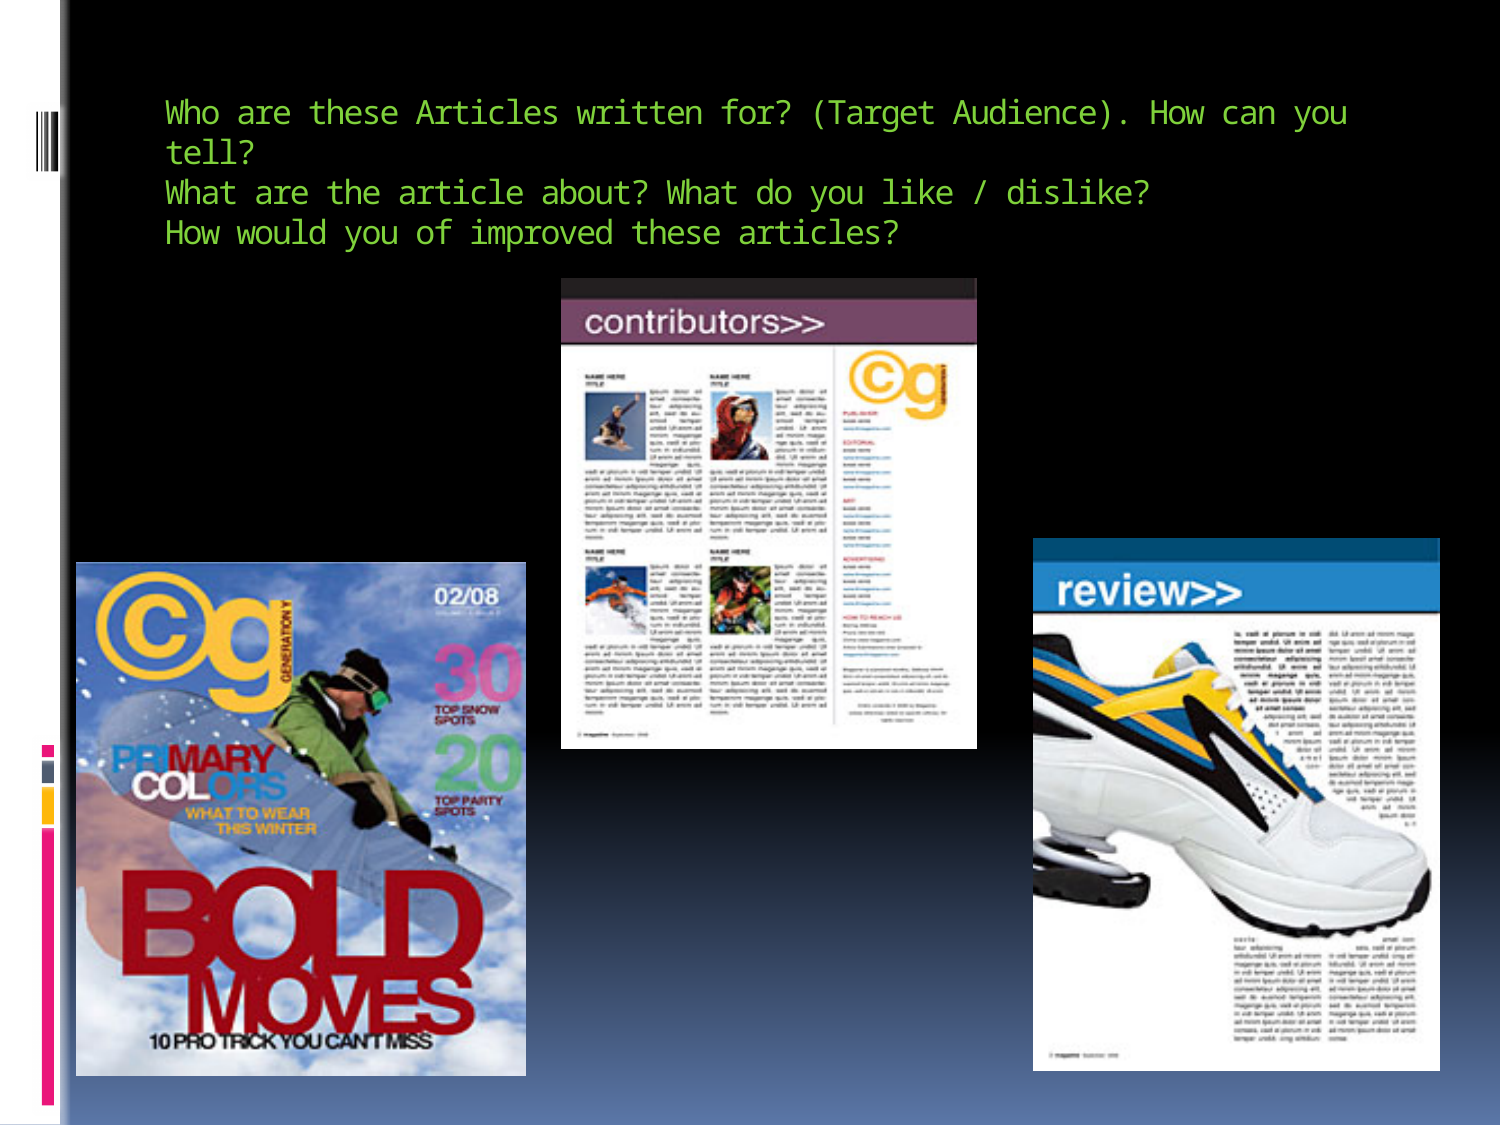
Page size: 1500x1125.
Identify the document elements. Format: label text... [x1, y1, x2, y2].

picture [560, 278, 978, 749]
title Who are these Articles written for? (Target Audience). How can you tell? What are the article about? What do you like / dislike? How would you of improved these articles? [150, 83, 1425, 234]
picture [1033, 538, 1441, 1071]
picture [1424, 538, 1429, 554]
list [76, 561, 527, 1077]
